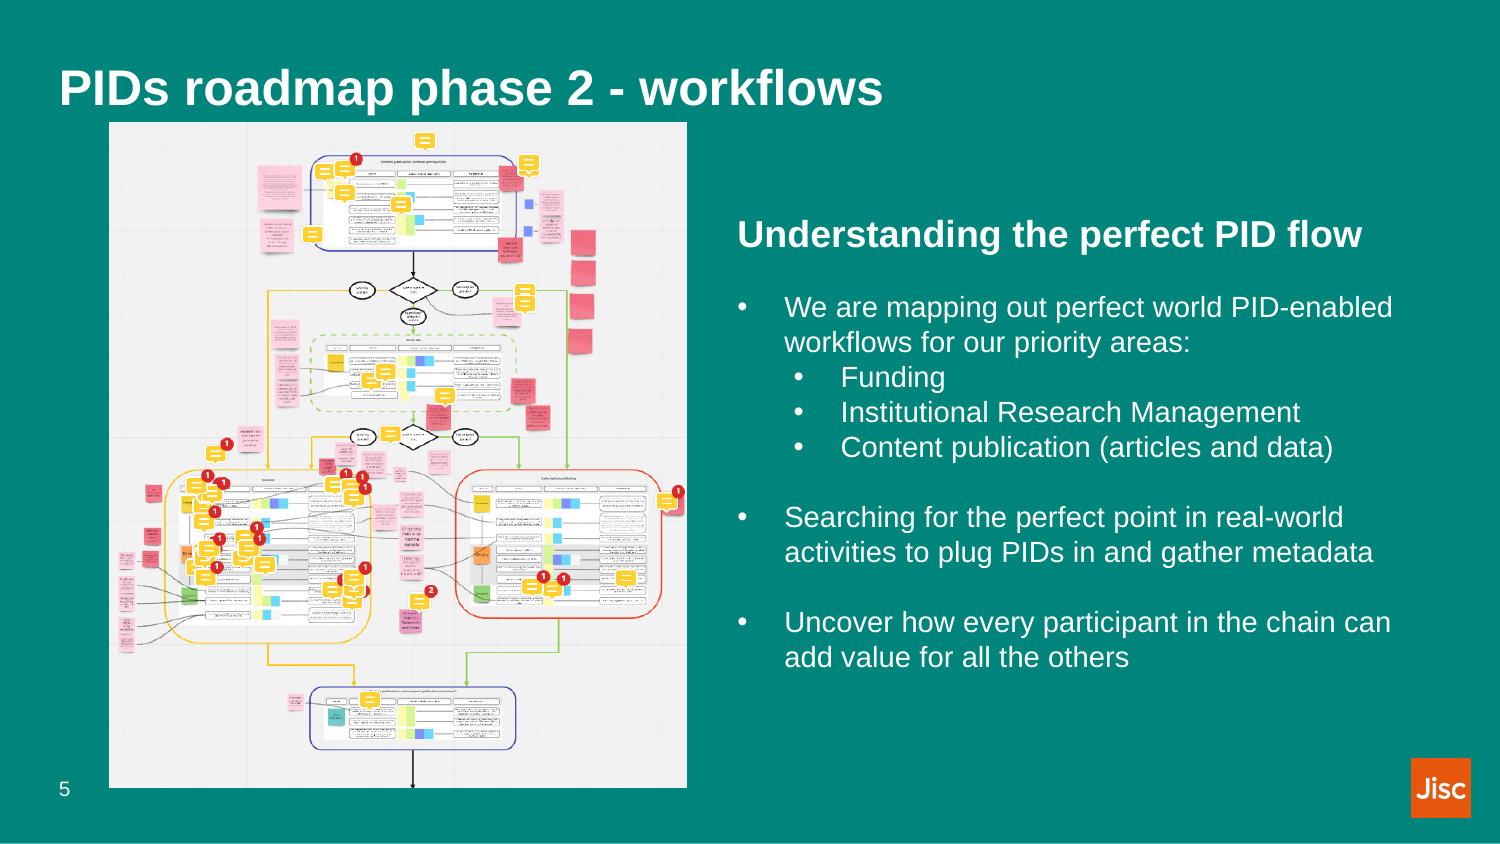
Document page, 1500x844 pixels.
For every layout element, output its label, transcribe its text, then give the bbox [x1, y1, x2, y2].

title PIDs roadmap phase 2 - workflows [58, 55, 1129, 112]
slide_number 5 [58, 758, 92, 818]
picture [109, 122, 687, 788]
text_box Understanding the perfect PID flow We are mapping out perfect world PID-enabled workflows for our priority areas: Funding Institutional Research Management Content publication (articles and data) Searching for the perfect point in real-world activities to plug PIDs in and gather metadata Uncover how every participant in the chain can add value for all the others [722, 202, 1426, 719]
picture [1411, 758, 1471, 818]
